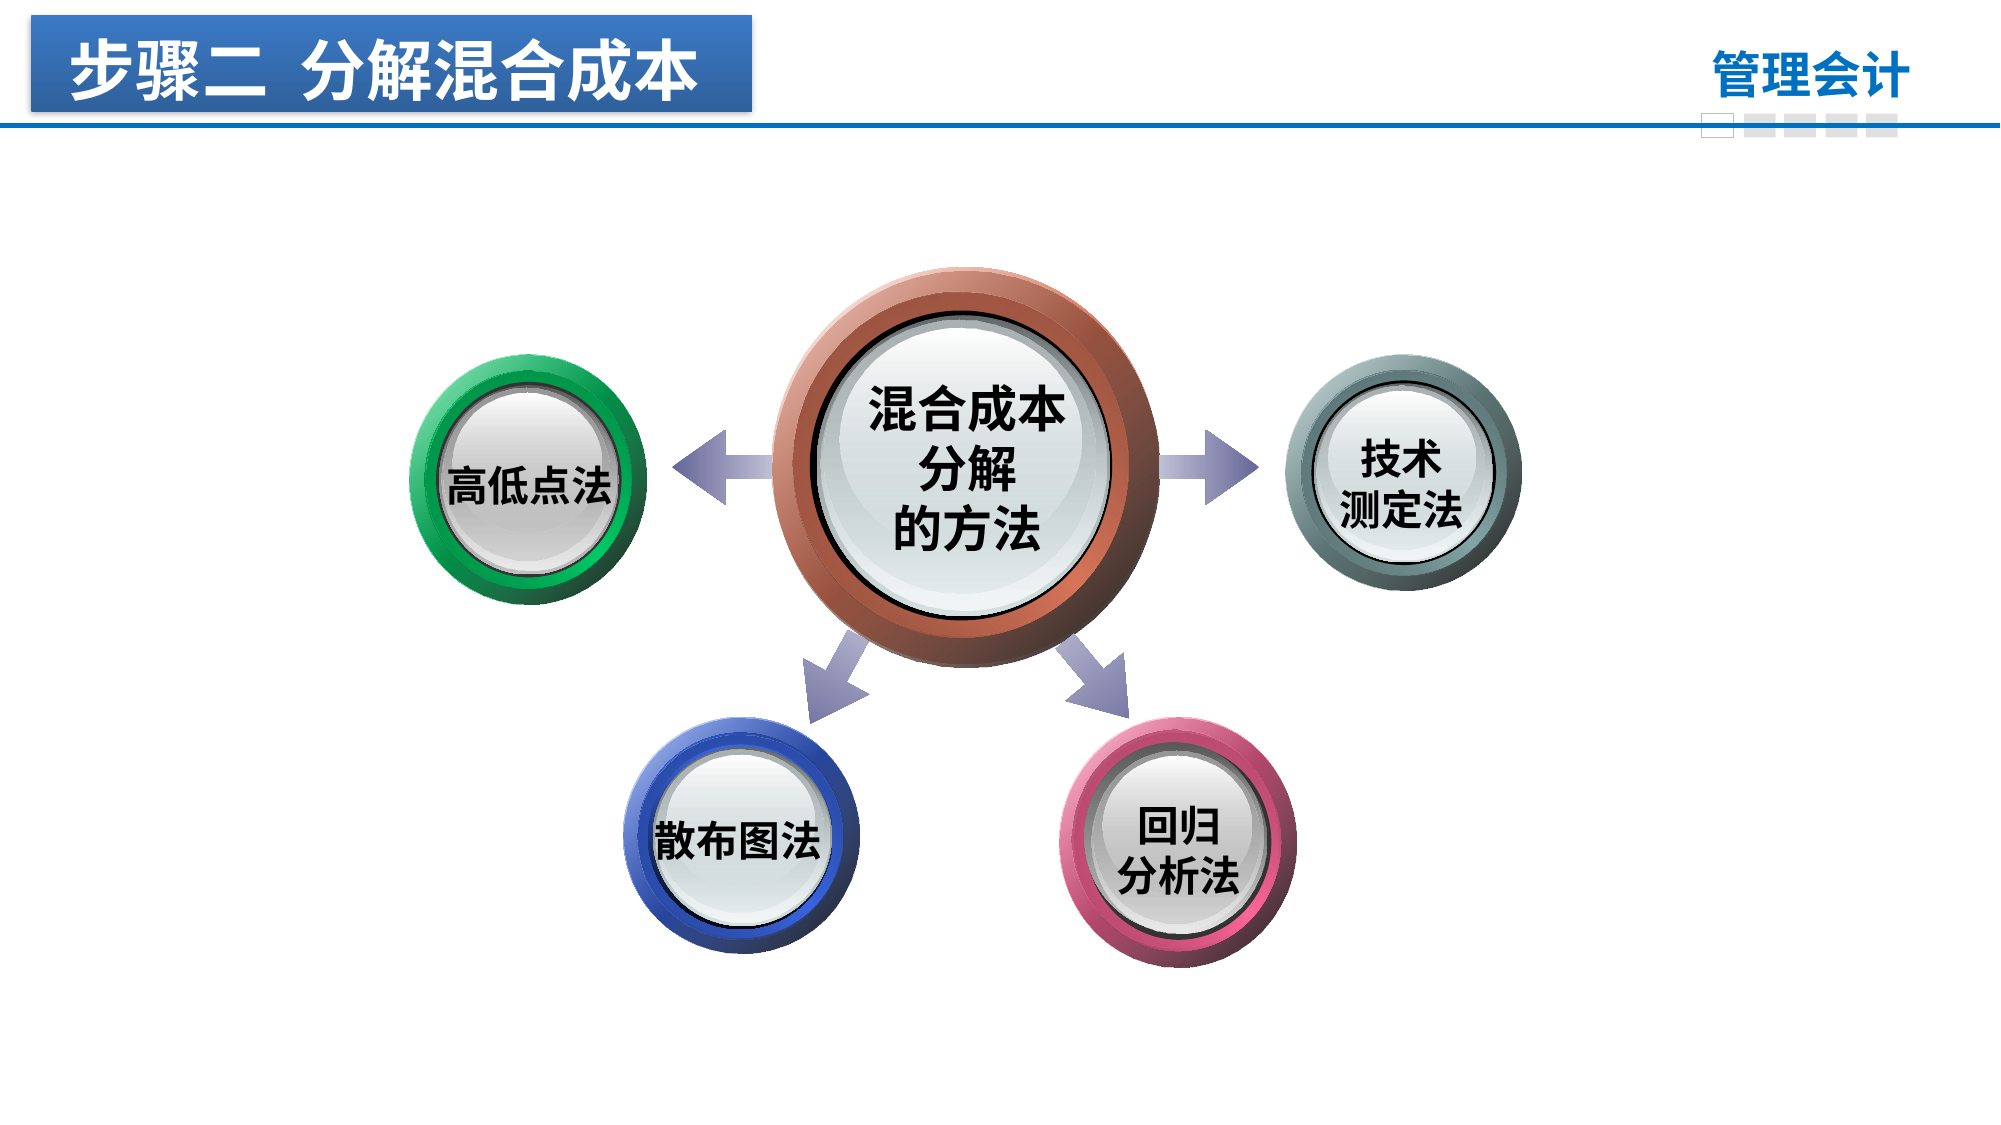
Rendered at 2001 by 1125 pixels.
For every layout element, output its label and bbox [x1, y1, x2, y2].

text_box [771, 266, 1160, 428]
text_box [31, 14, 753, 118]
text_box [671, 429, 1260, 730]
text_box [409, 354, 647, 605]
text_box [1059, 716, 1297, 968]
text_box [622, 716, 860, 954]
text_box [1285, 354, 1523, 592]
